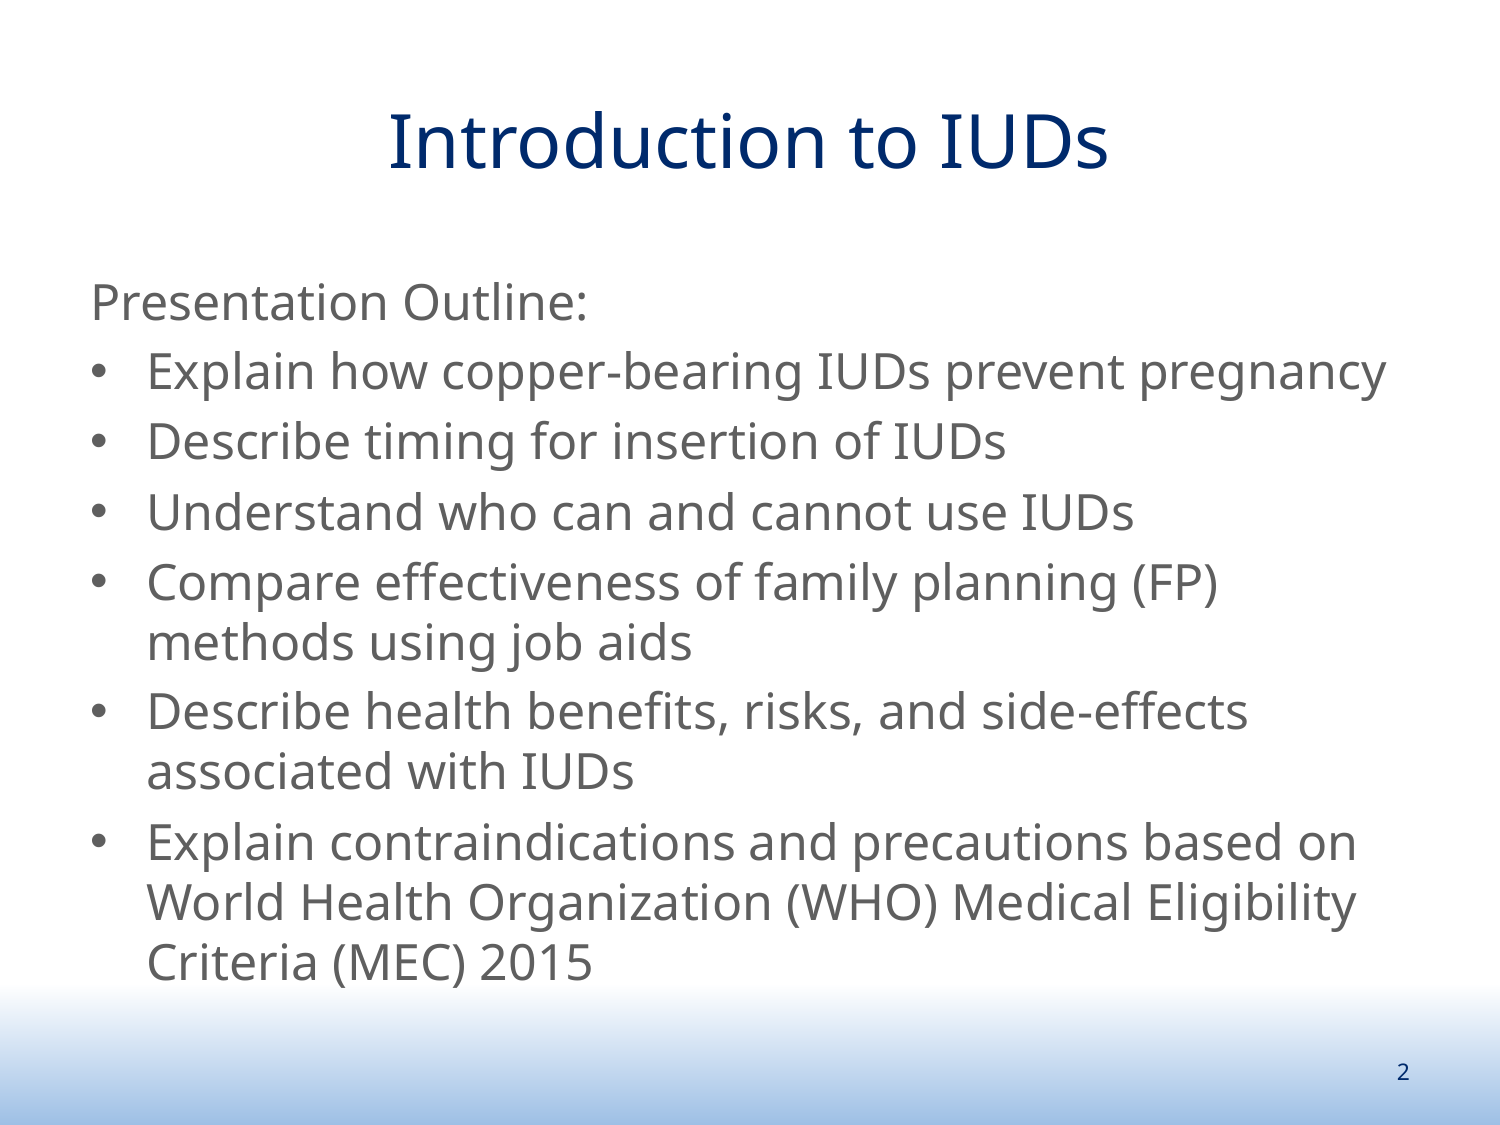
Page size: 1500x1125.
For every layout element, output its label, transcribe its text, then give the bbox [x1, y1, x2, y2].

list Presentation Outline: Explain how copper-bearing IUDs prevent pregnancy Describe timing for insertion of IUDs Understand who can and cannot use IUDs Compare effectiveness of family planning (FP) methods using job aids Describe health benefits, risks, and side-effects associated with IUDs Explain contraindications and precautions based on World Health Organization (WHO) Medical Eligibility Criteria (MEC) 2015 [75, 262, 1425, 1005]
title Introduction to IUDs [75, 45, 1425, 233]
slide_number 2 [1074, 1042, 1425, 1103]
